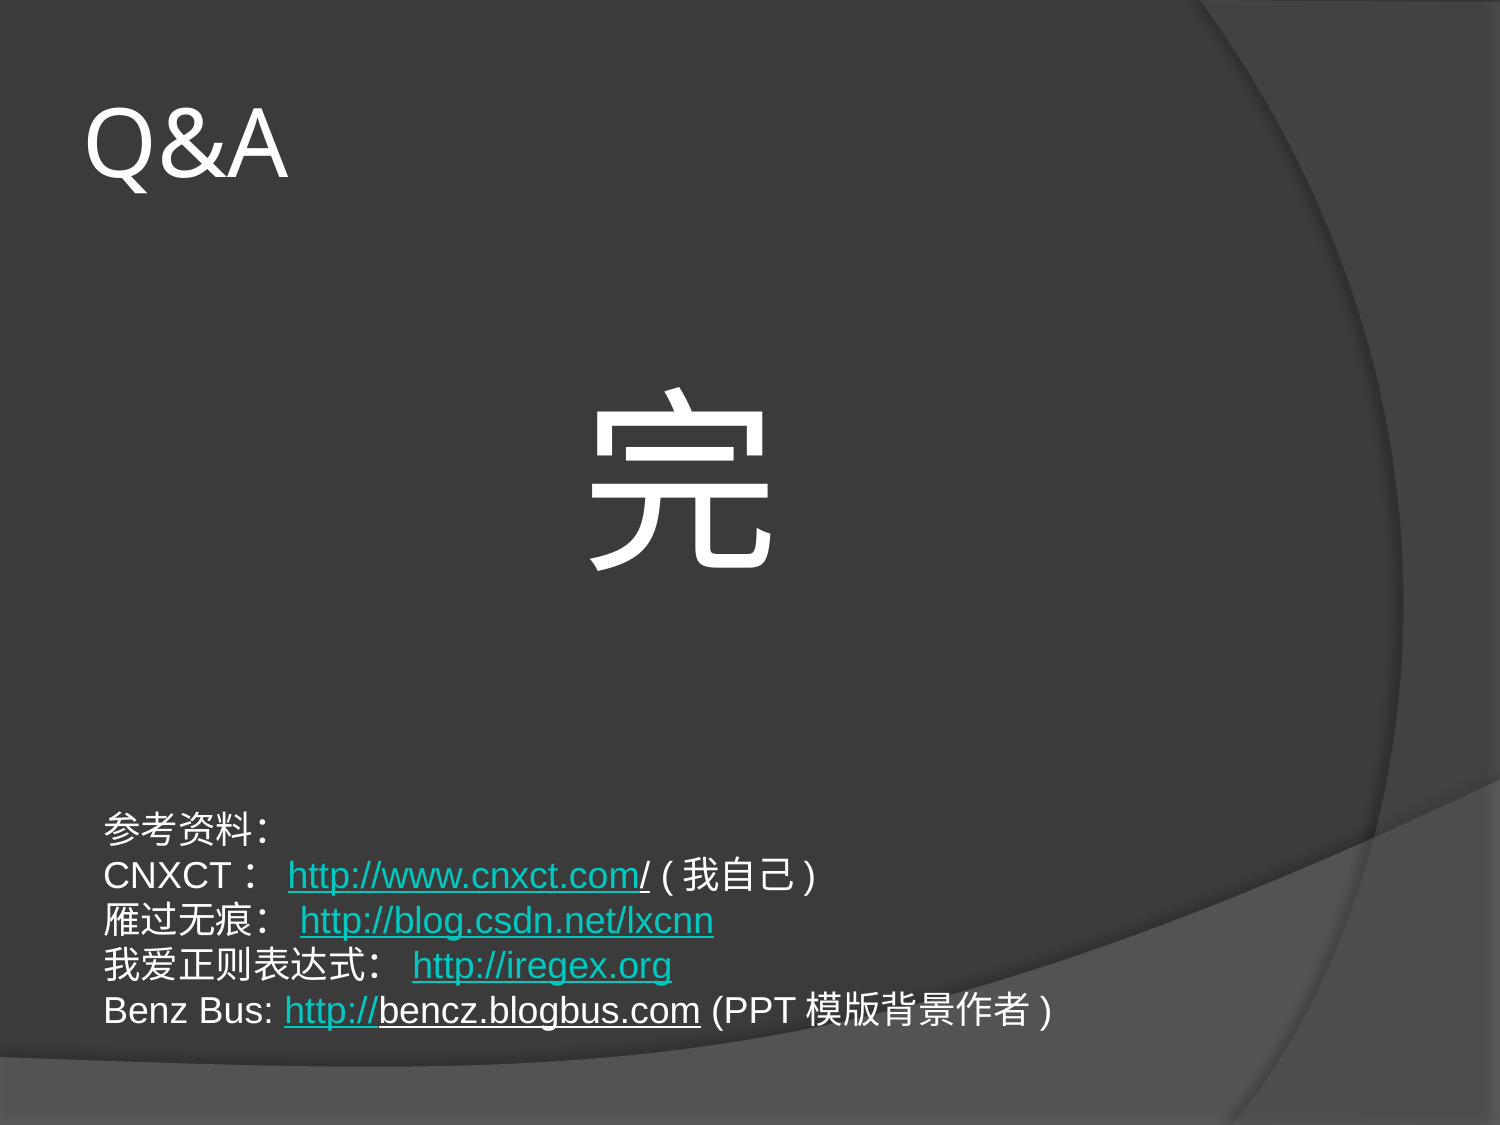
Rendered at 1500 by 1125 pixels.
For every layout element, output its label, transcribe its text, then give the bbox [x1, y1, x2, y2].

title Q&A [75, 45, 1300, 233]
list 完 [561, 349, 799, 603]
text_box 参考资料： CNXCT：http://www.cnxct.com/ (我自己) 雁过无痕：http://blog.csdn.net/lxcnn 我爱正则表达式：http://iregex.org Benz Bus: http://bencz.blogbus.com (PPT模版背景作者) [88, 798, 1211, 1039]
